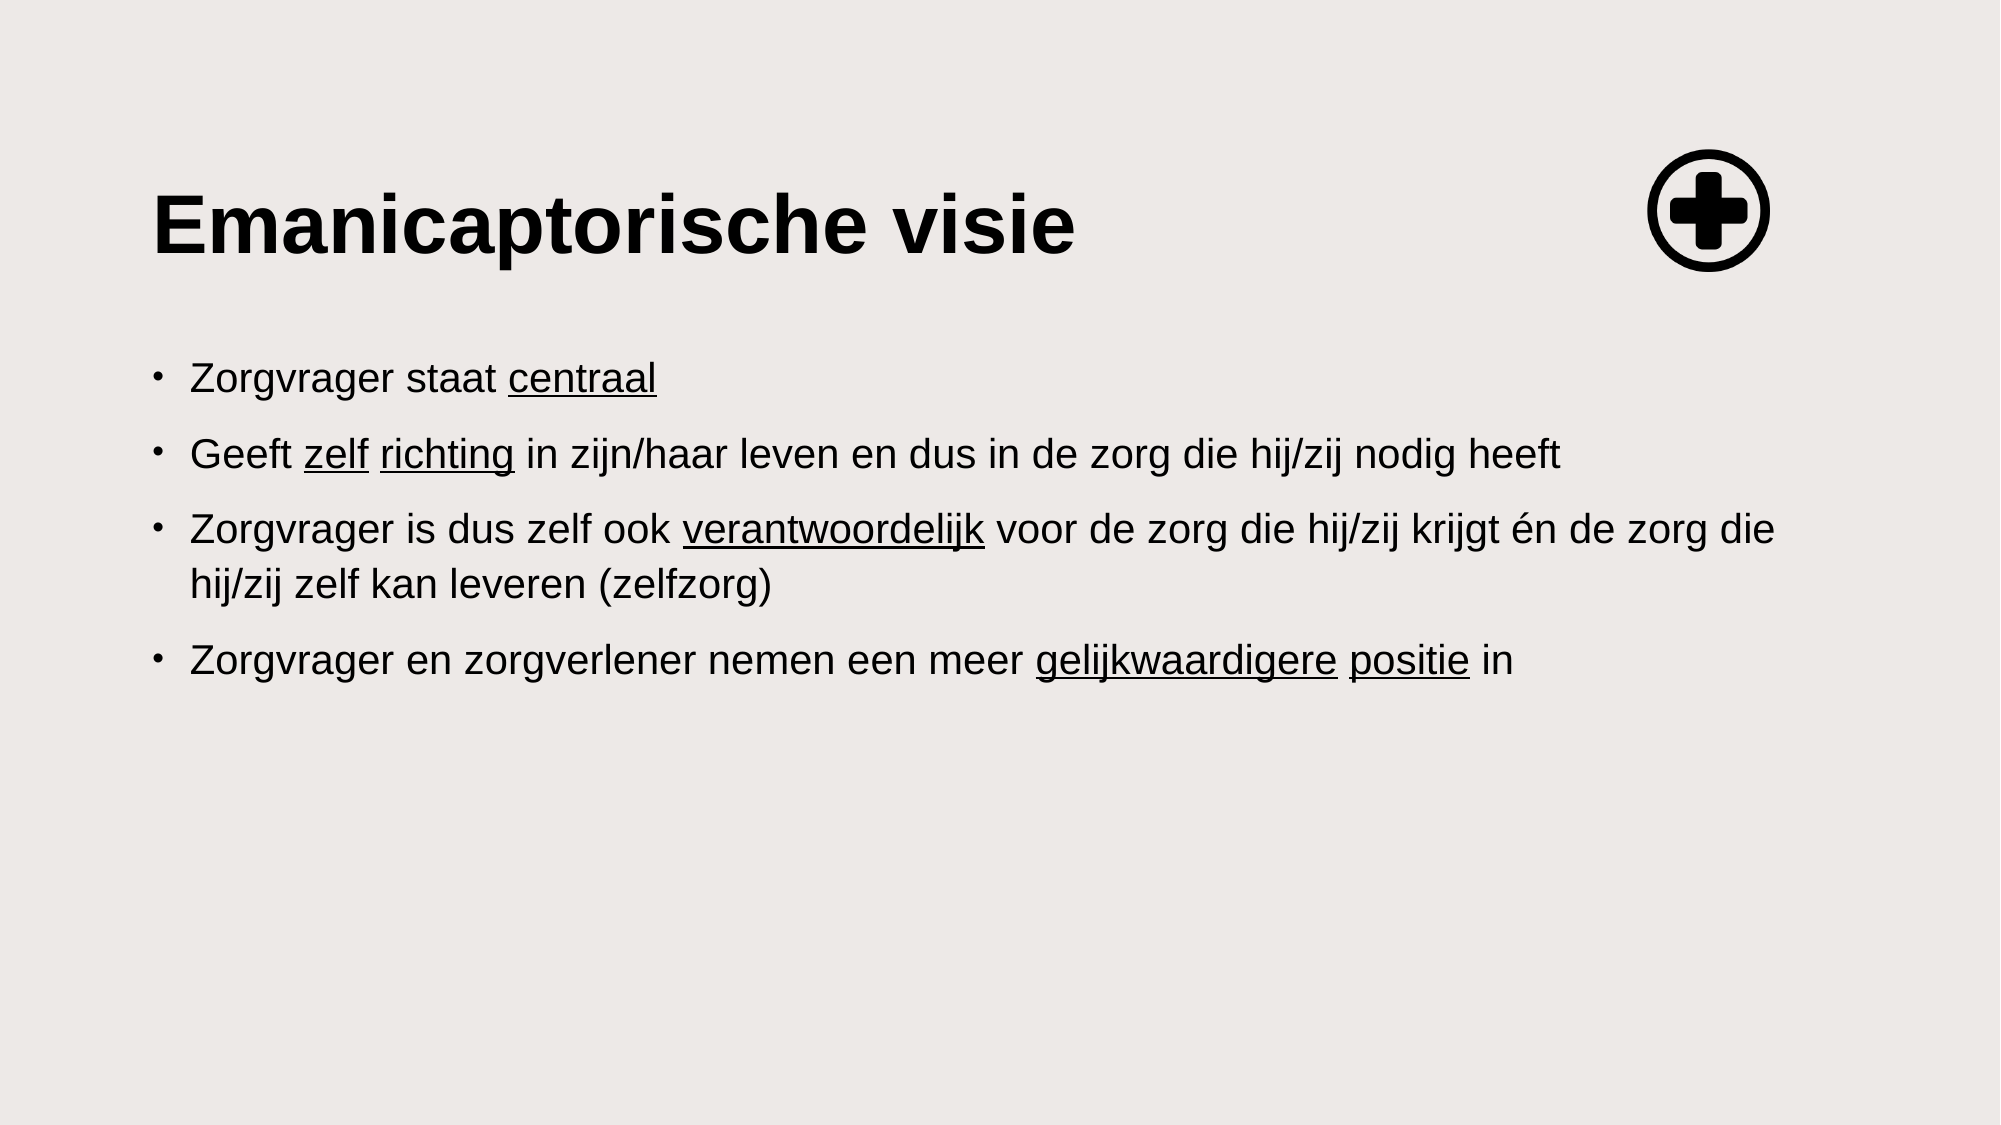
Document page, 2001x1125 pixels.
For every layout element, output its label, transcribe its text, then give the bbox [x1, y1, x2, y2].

title Emanicaptorische visie [137, 95, 1863, 280]
list Zorgvrager staat centraal Geeft zelf richting in zijn/haar leven en dus in de zorg die hij/zij nodig heeft Zorgvrager is dus zelf ook verantwoordelijk voor de zorg die hij/zij krijgt én de zorg die hij/zij zelf kan leveren (zelfzorg) Zorgvrager en zorgverlener nemen een meer gelijkwaardigere positie in [137, 338, 1863, 1014]
picture [1631, 133, 1786, 288]
